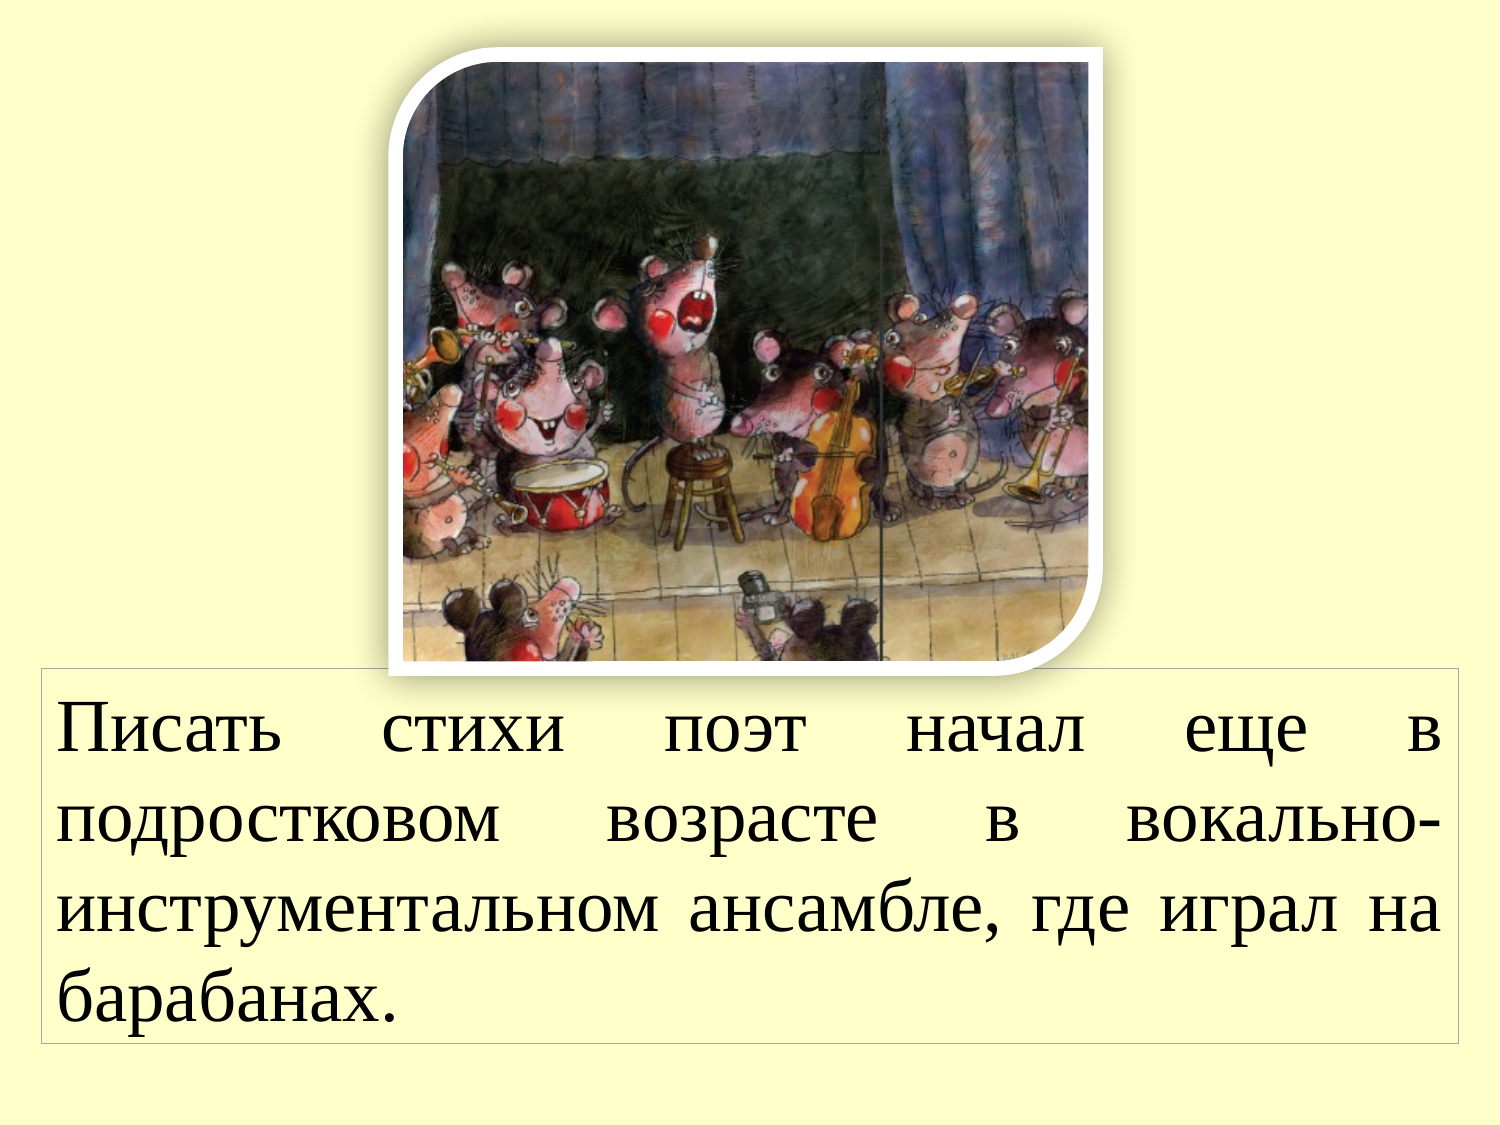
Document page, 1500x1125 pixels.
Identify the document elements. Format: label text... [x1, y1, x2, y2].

text_box Писать стихи поэт начал еще в подростковом возрасте в вокально-инструментальном ансамбле, где играл на барабанах. [41, 668, 1459, 1044]
picture [395, 54, 1096, 669]
